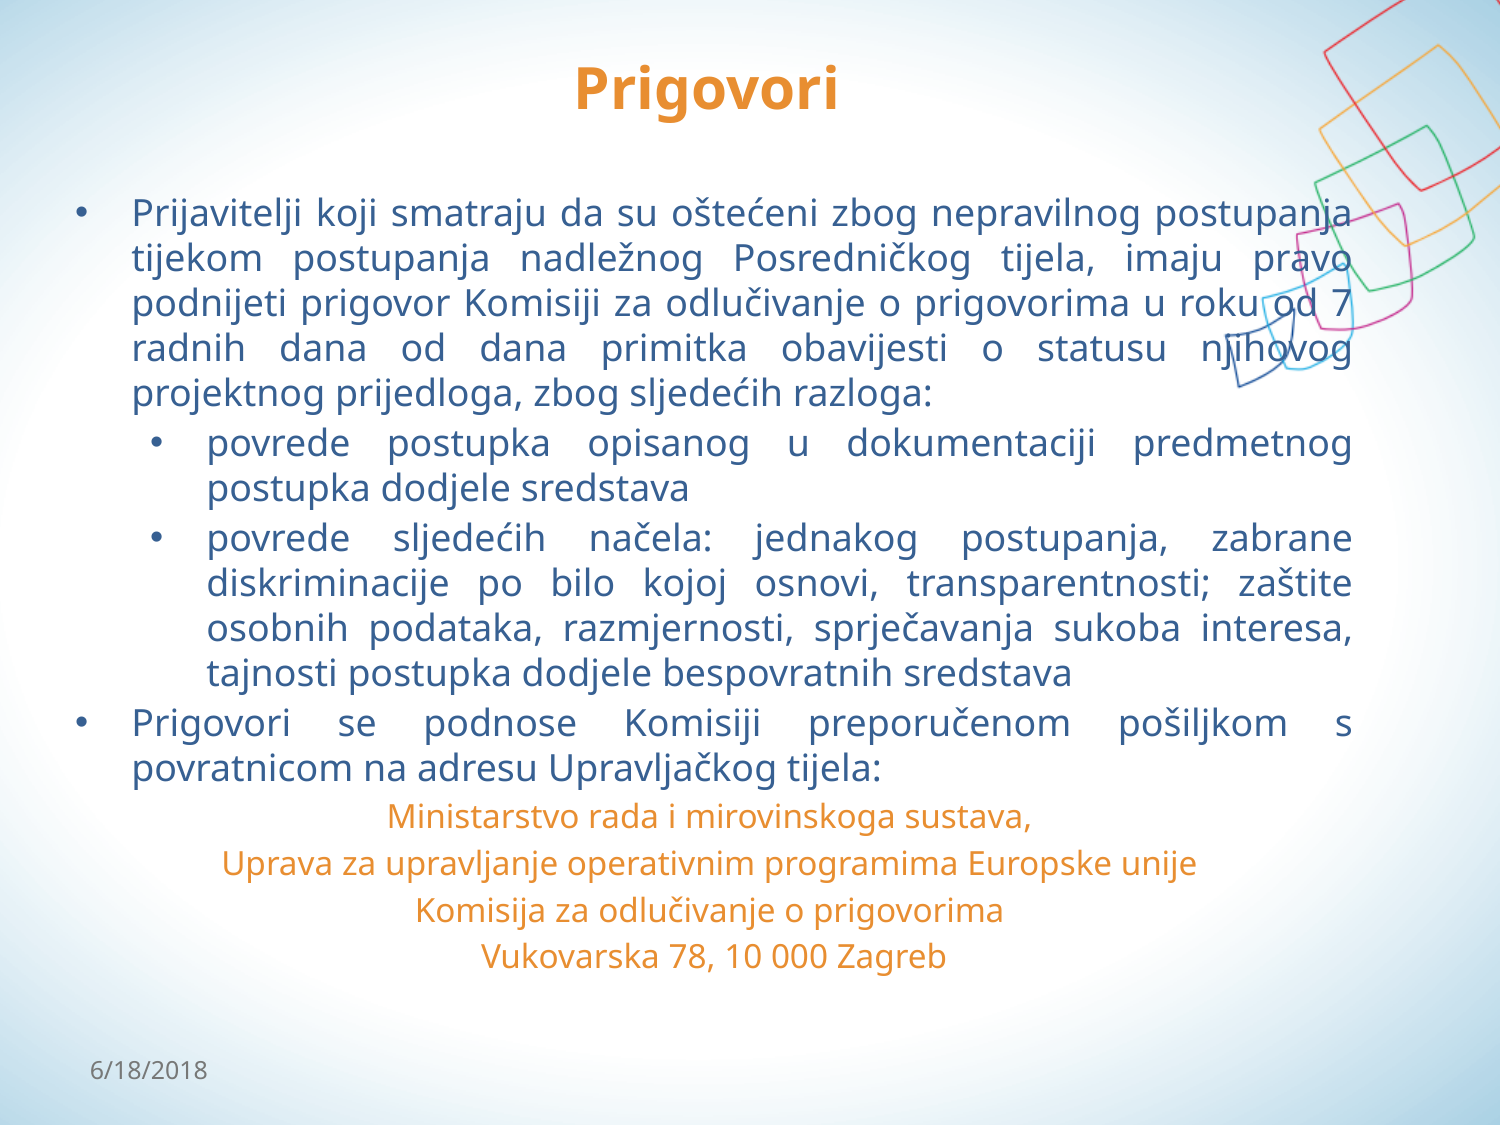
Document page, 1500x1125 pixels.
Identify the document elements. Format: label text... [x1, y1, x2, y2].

text_box Prijavitelji koji smatraju da su oštećeni zbog nepravilnog postupanja tijekom postupanja nadležnog Posredničkog tijela, imaju pravo podnijeti prigovor Komisiji za odlučivanje o prigovorima u roku od 7 radnih dana od dana primitka obavijesti o statusu njihovog projektnog prijedloga, zbog sljedećih razloga: povrede postupka opisanog u dokumentaciji predmetnog postupka dodjele sredstava povrede sljedećih načela: jednakog postupanja, zabrane diskriminacije po bilo kojoj osnovi, transparentnosti; zaštite osobnih podataka, razmjernosti, sprječavanja sukoba interesa, tajnosti postupka dodjele bespovratnih sredstava Prigovori se podnose Komisiji preporučenom pošiljkom s povratnicom na adresu Upravljačkog tijela: Ministarstvo rada i mirovinskoga sustava, Uprava za upravljanje operativnim programima Europske unije Komisija za odlučivanje o prigovorima Vukovarska 78, 10 000 Zagreb [60, 181, 1369, 1031]
title Prigovori [120, 0, 1309, 180]
